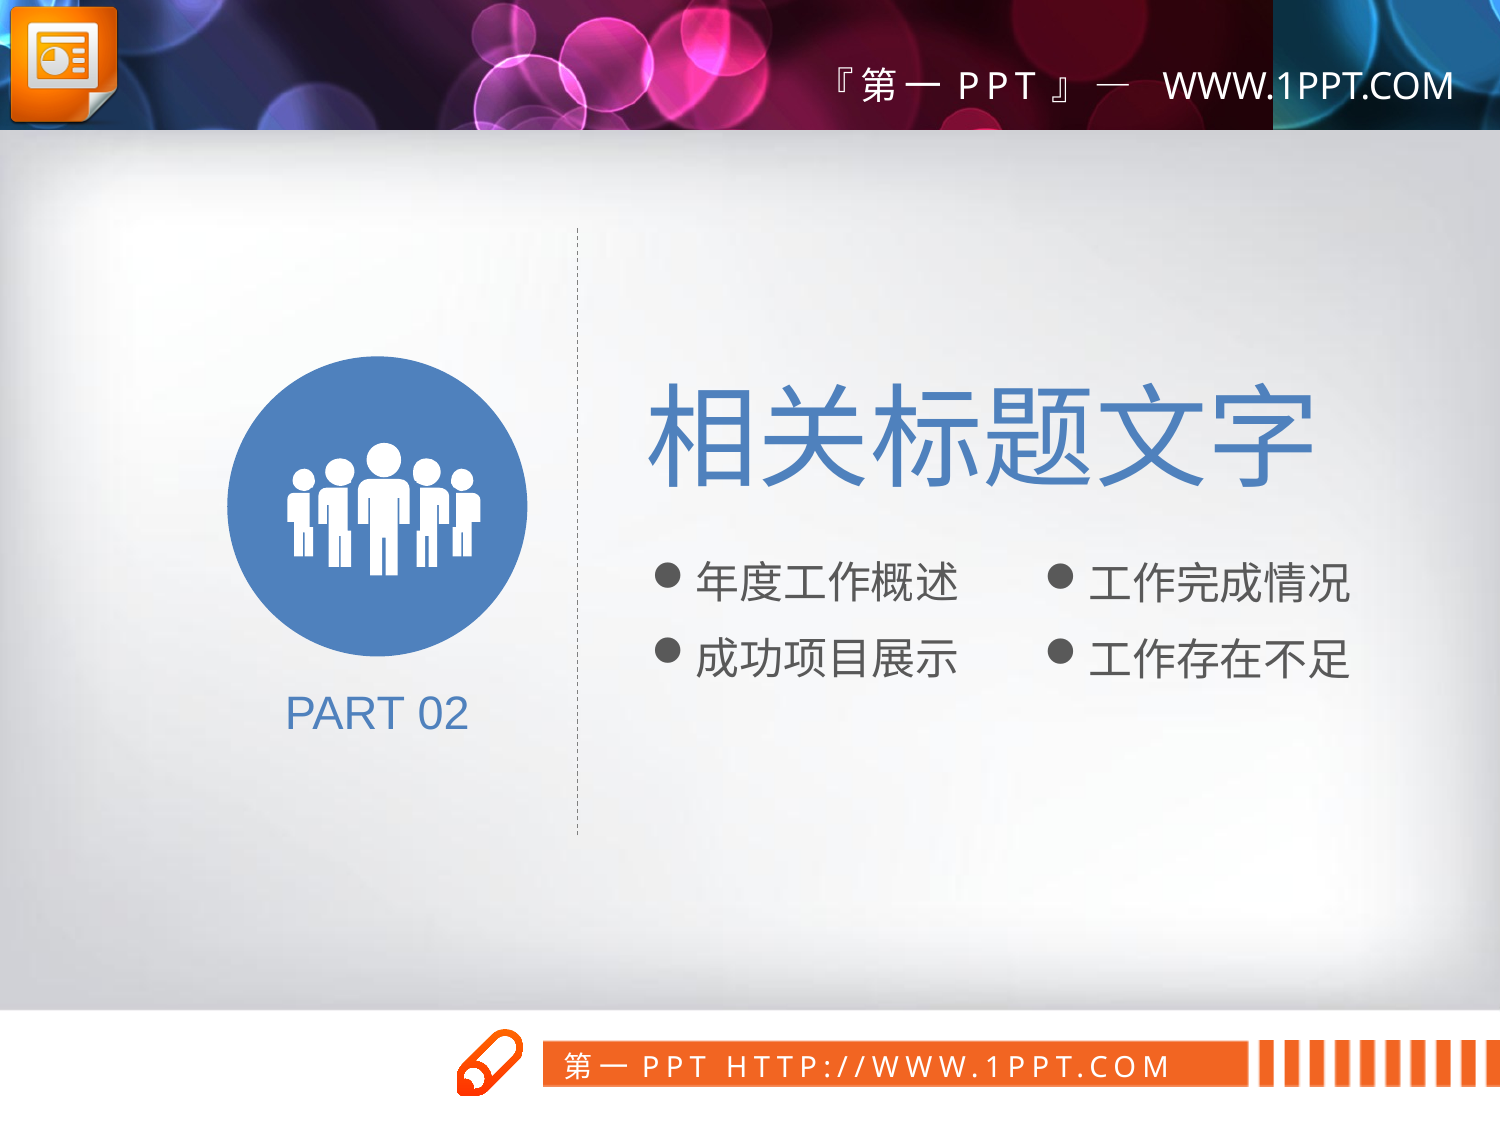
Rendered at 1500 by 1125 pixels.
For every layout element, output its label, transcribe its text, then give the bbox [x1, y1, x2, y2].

text_box 工作完成情况 [1044, 555, 1363, 609]
text_box 工作存在不足 [1044, 631, 1363, 684]
picture [0, 0, 1500, 1012]
text_box 成功项目展示 [651, 630, 997, 683]
text_box 年度工作概述 [651, 555, 970, 608]
text_box PART 02 [273, 682, 482, 739]
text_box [226, 356, 528, 657]
text_box 相关标题文字 [630, 359, 1336, 509]
picture [543, 1040, 1500, 1087]
